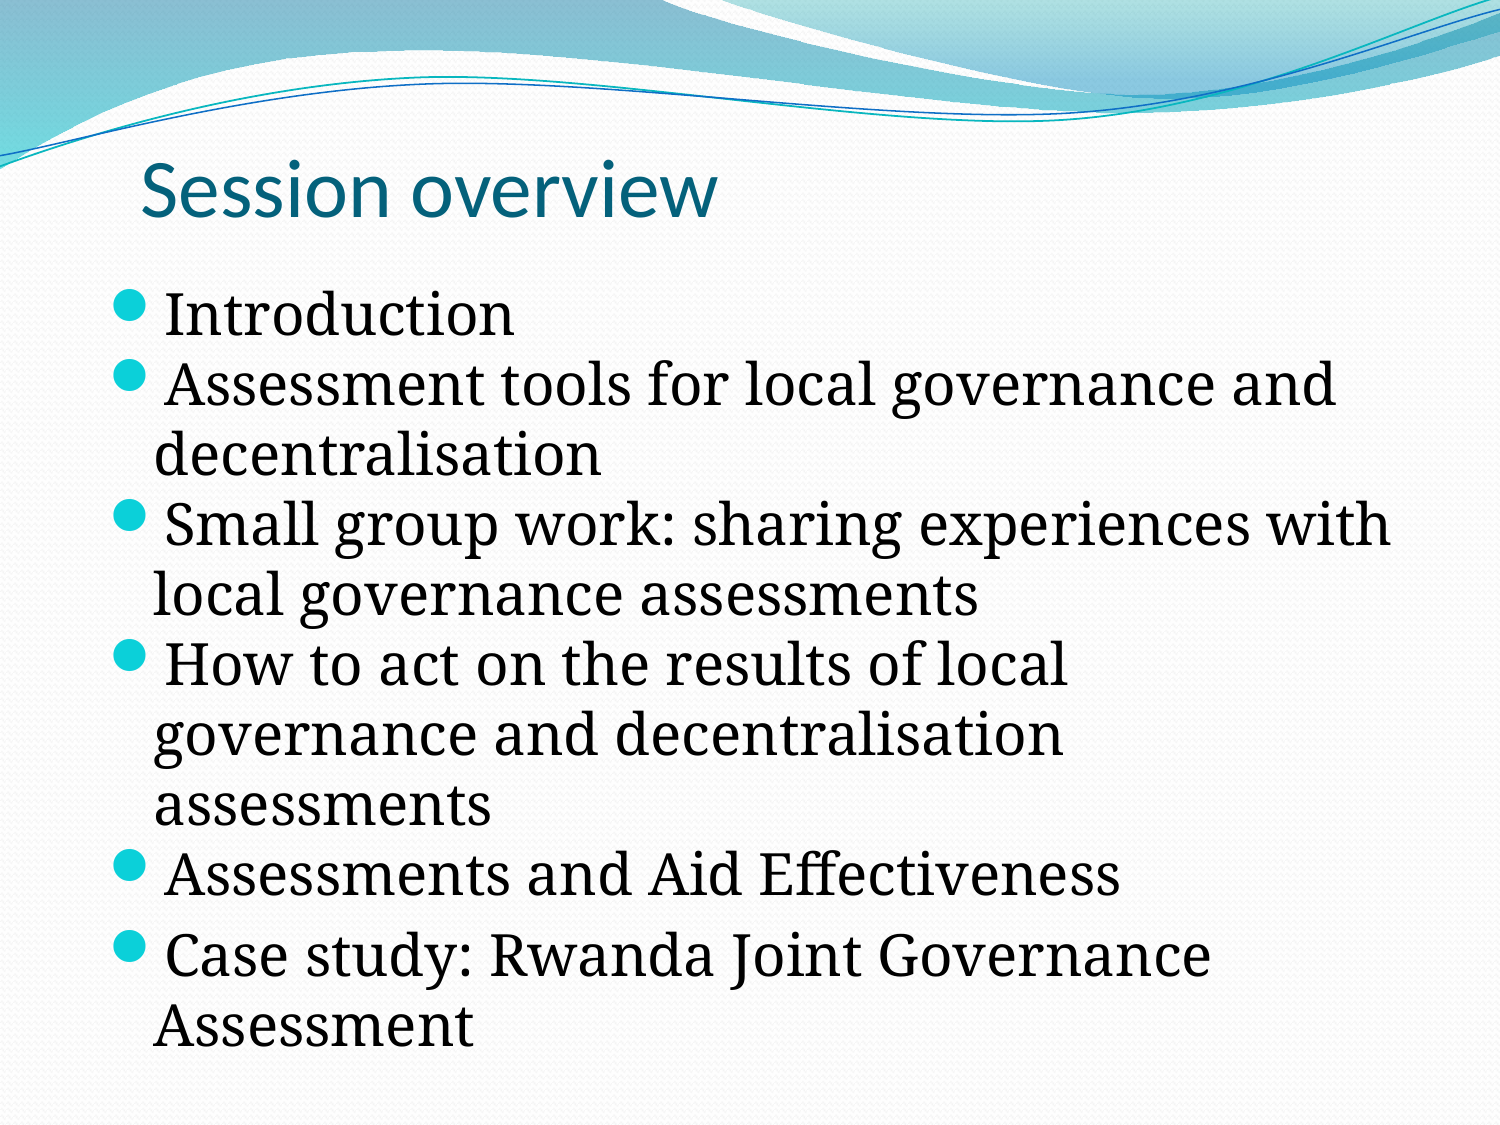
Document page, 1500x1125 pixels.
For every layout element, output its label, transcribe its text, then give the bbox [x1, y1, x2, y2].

list Introduction Assessment tools for local governance and decentralisation Small group work: sharing experiences with local governance assessments How to act on the results of local governance and decentralisation assessments Assessments and Aid Effectiveness Case study: Rwanda Joint Governance Assessment [93, 269, 1421, 990]
title Session overview [140, 128, 1351, 235]
